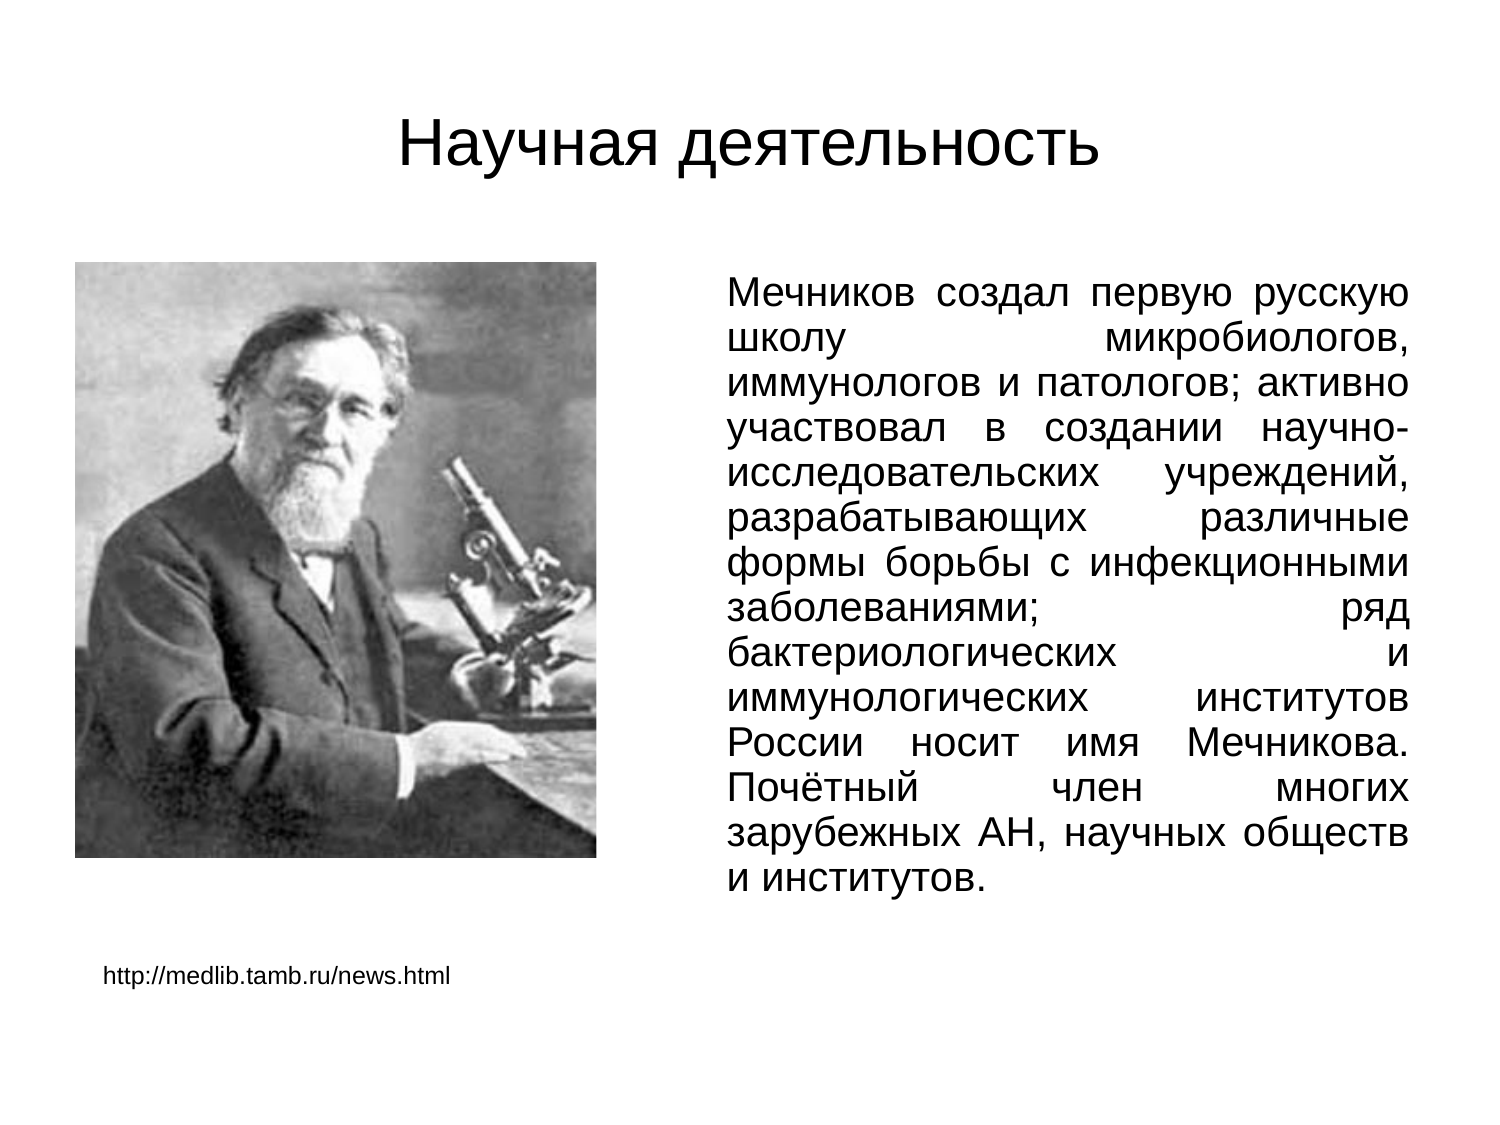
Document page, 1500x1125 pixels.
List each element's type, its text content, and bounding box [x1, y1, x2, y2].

text_box http://medlib.tamb.ru/news.html [88, 952, 467, 998]
list Мечников создал первую русскую школу микробиологов, иммунологов и патологов; активно участвовал в создании научно-исследовательских учреждений, разрабатывающих различные формы борьбы с инфекционными заболеваниями; ряд бактериологических и иммунологических институтов России носит имя Мечникова. Почётный член многих зарубежных АН, научных обществ и институтов. [655, 262, 1426, 1006]
title Научная деятельность [74, 44, 1426, 233]
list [74, 262, 597, 859]
